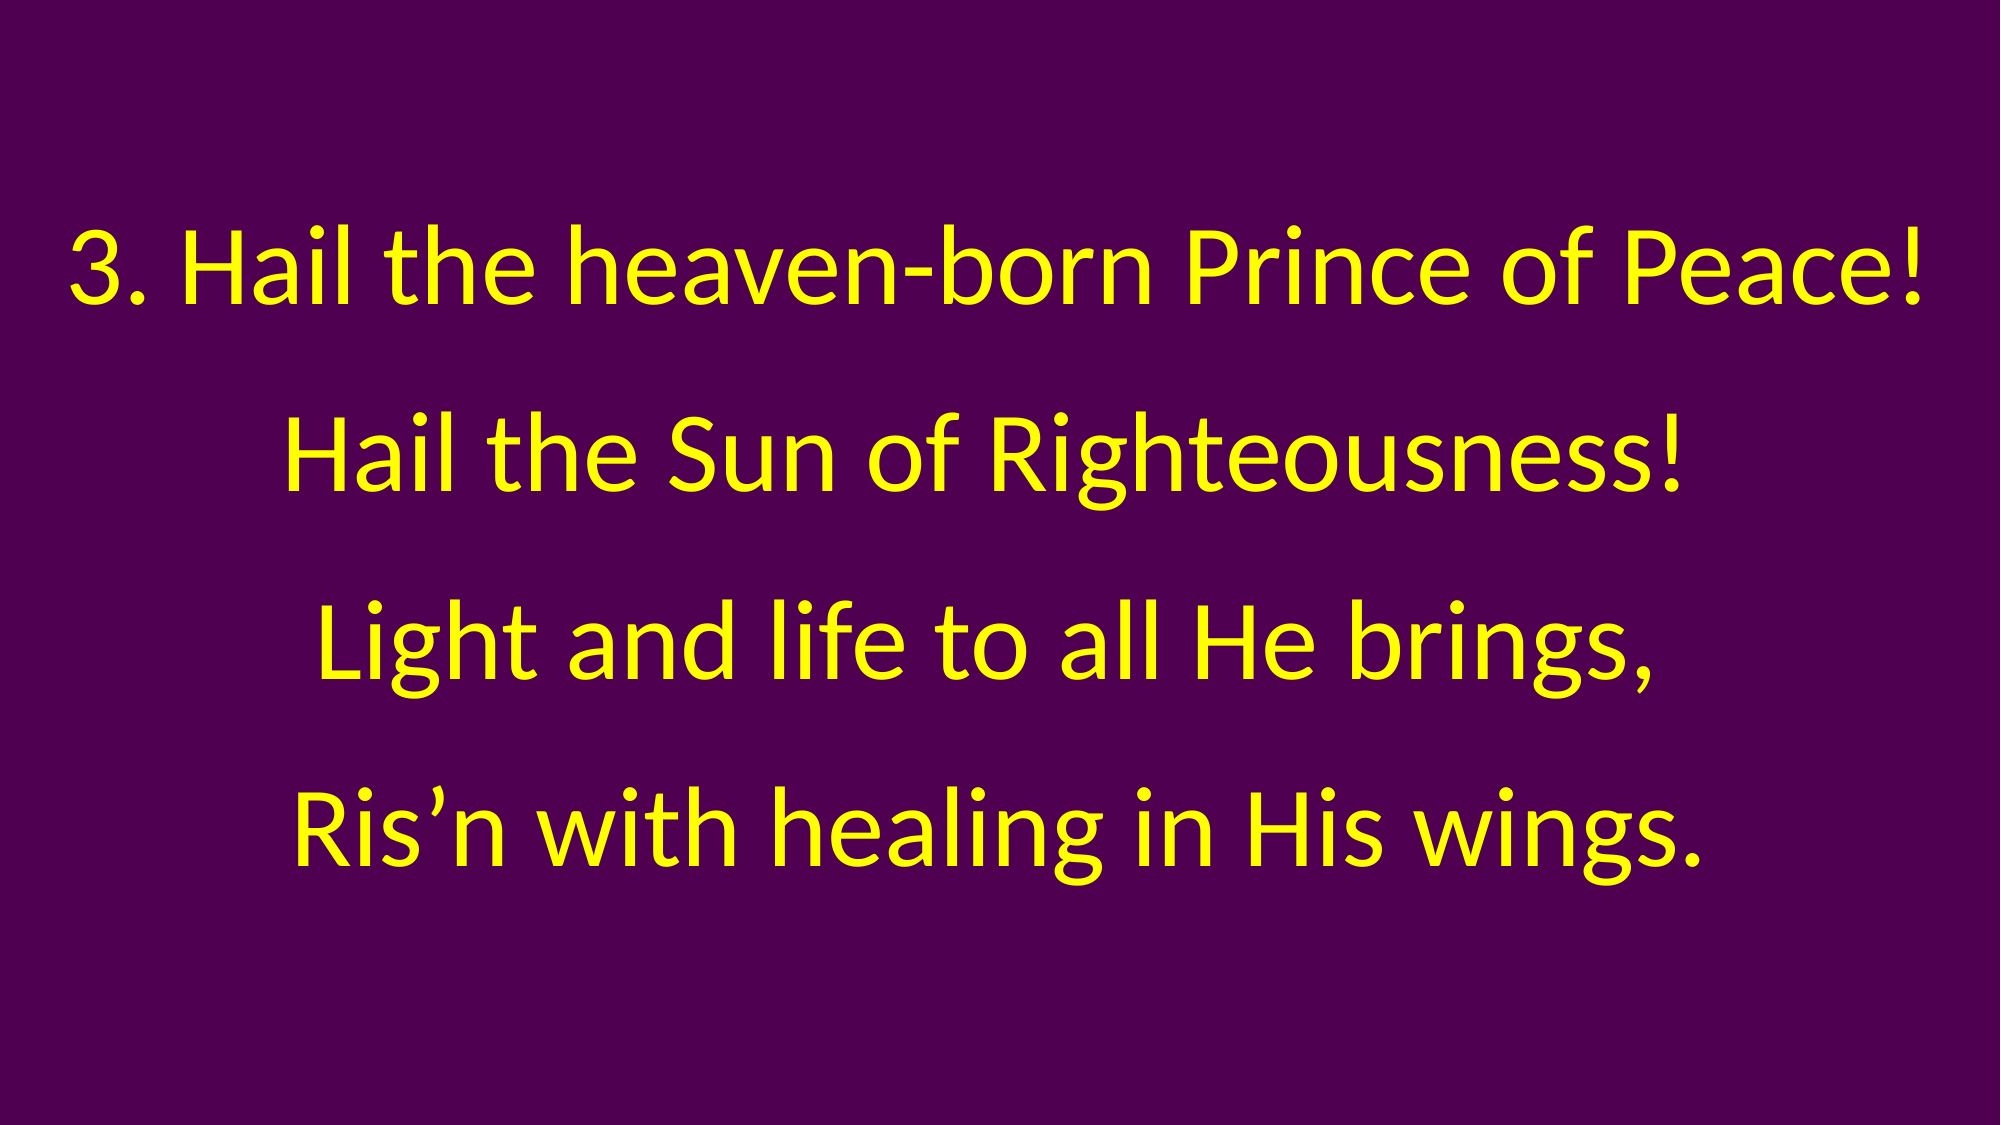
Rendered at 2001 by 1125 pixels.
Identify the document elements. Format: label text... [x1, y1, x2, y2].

text_box 3. Hail the heaven-born Prince of Peace! Hail the Sun of Righteousness! Light and life to all He brings, Ris’n with healing in His wings. [0, 182, 2000, 897]
